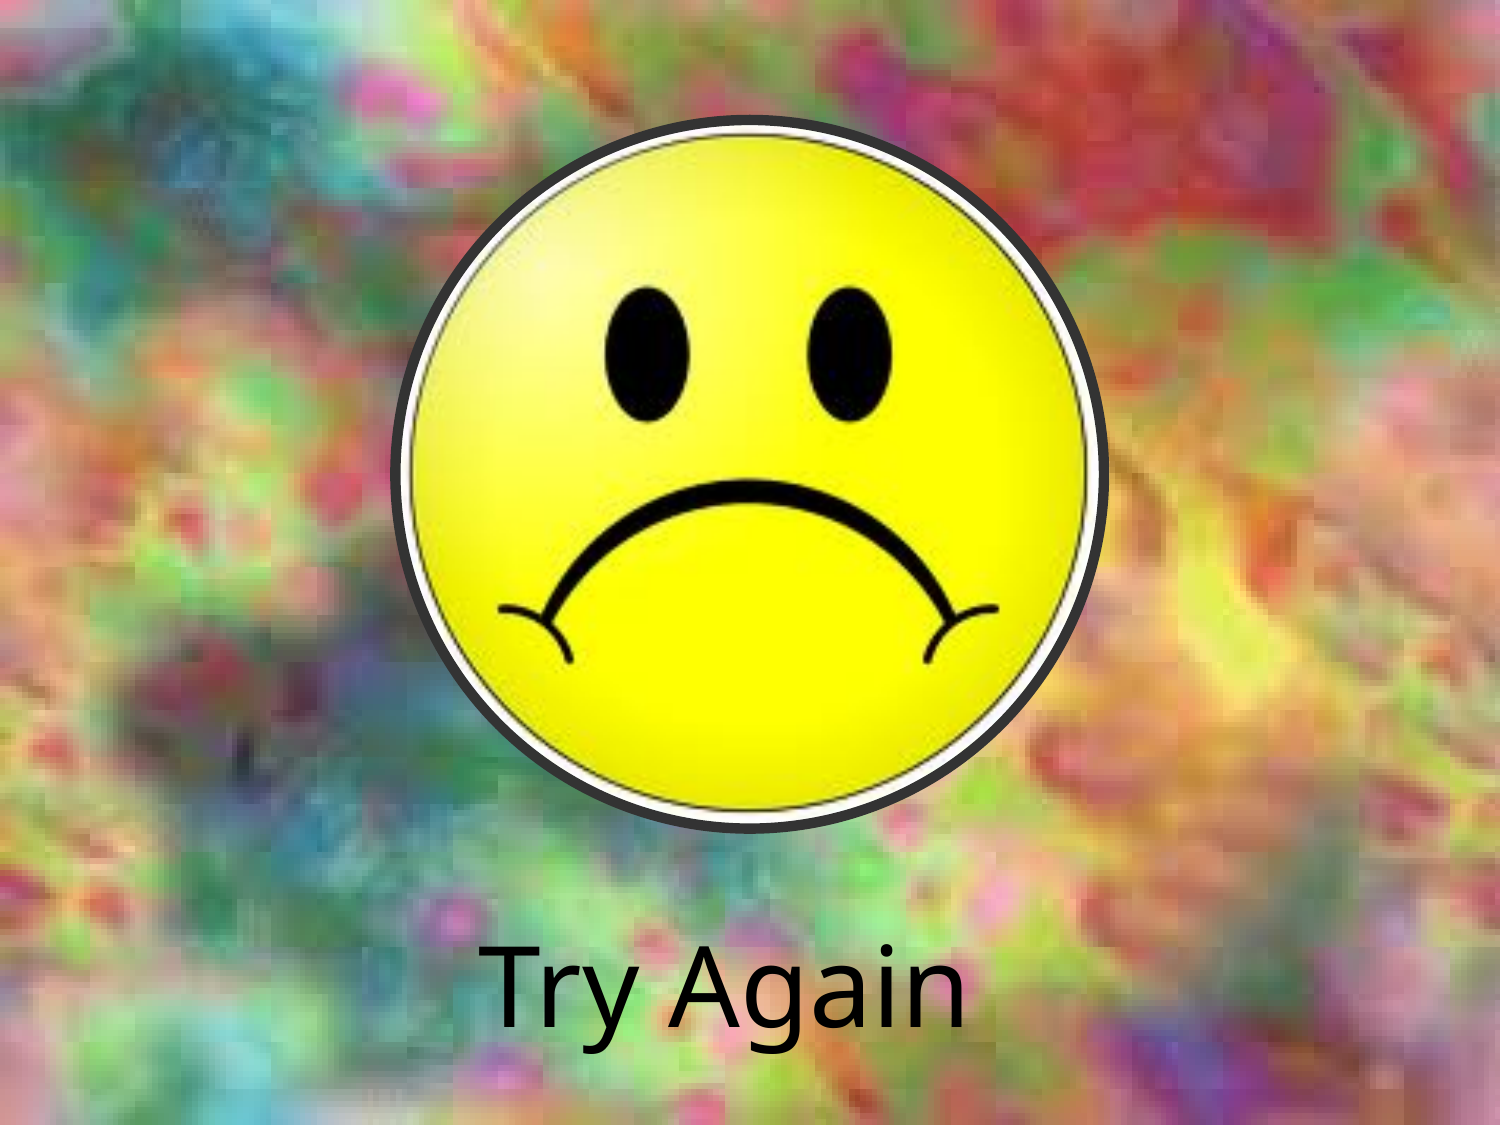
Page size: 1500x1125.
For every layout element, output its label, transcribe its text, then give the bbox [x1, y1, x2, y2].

picture [0, 0, 1500, 1125]
text_box Try Again [464, 907, 987, 1058]
